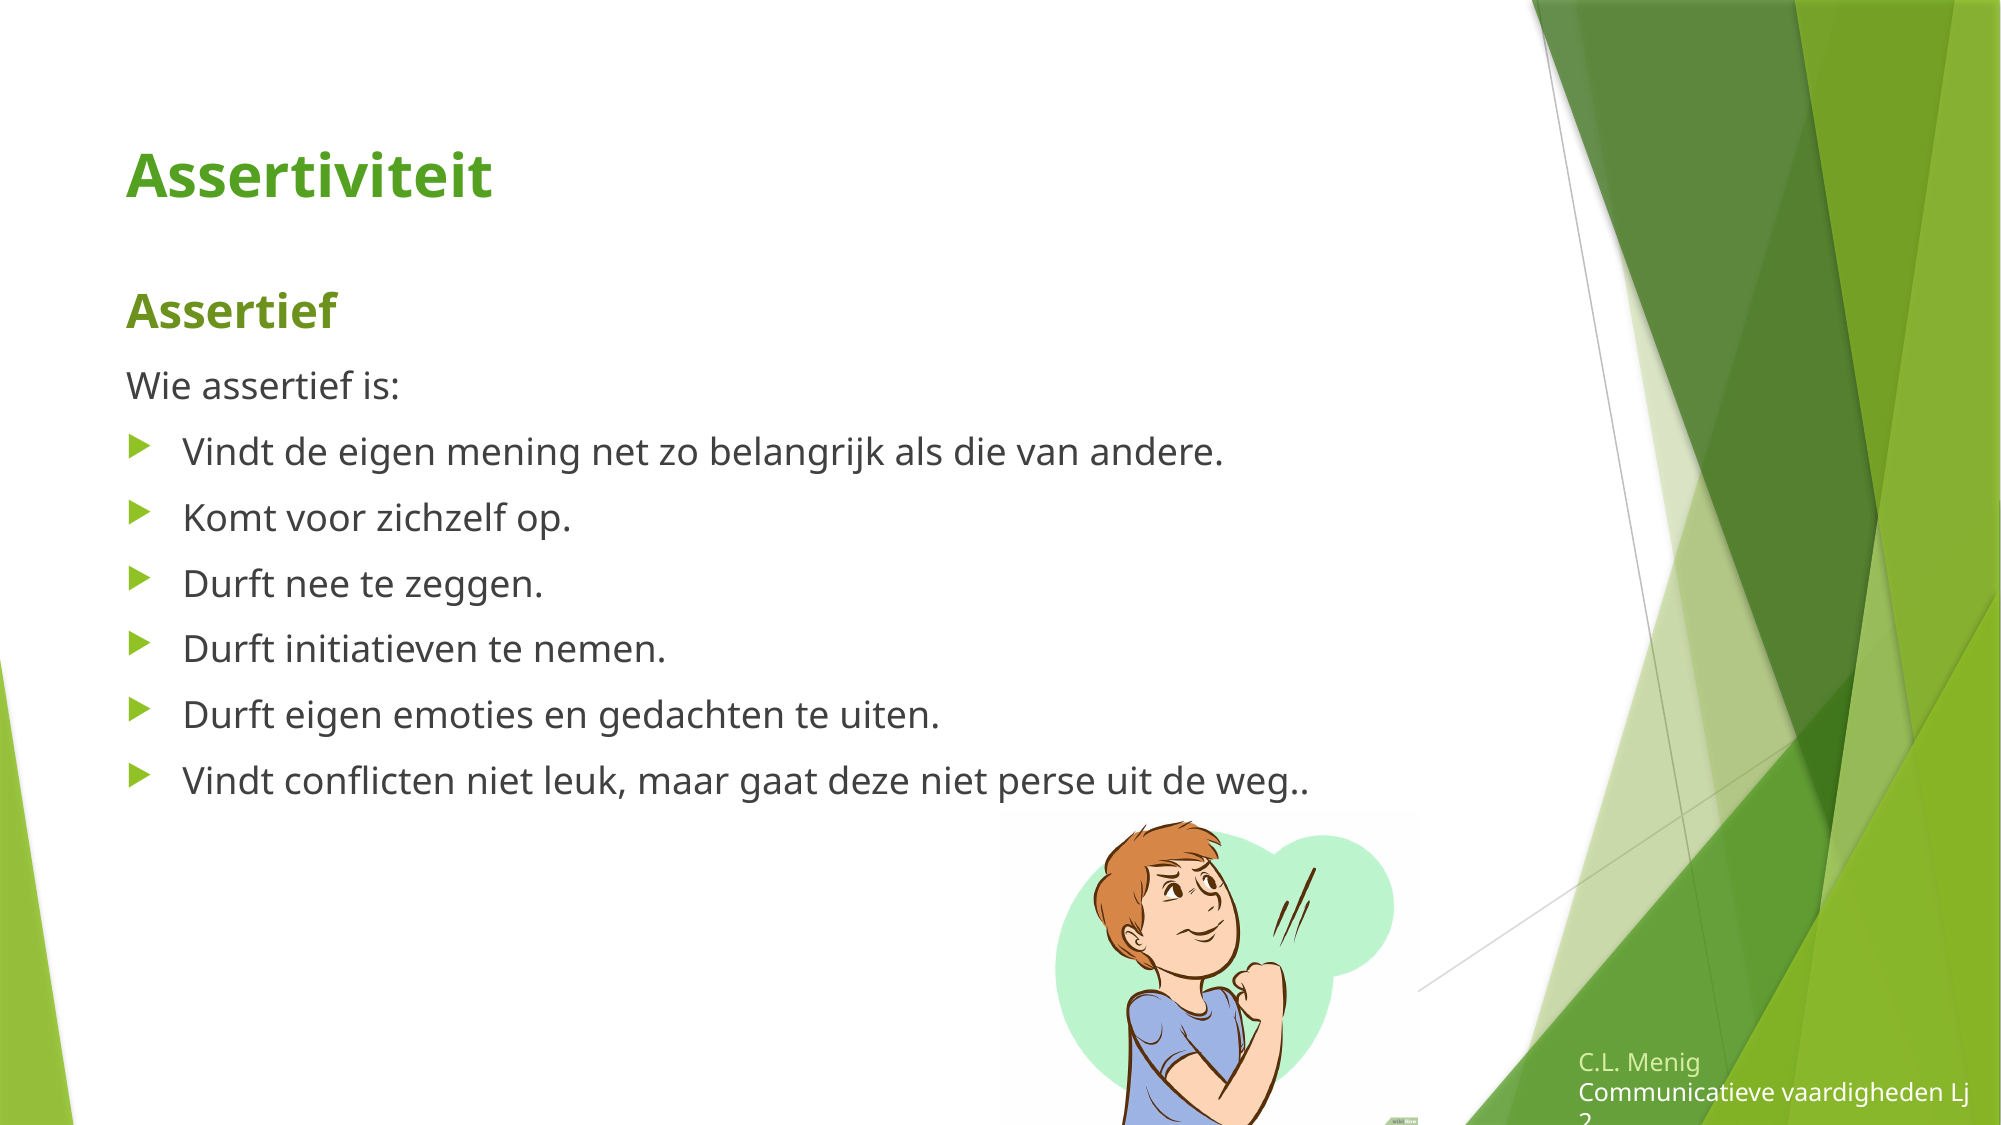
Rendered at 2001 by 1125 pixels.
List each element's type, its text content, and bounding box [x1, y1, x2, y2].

text_box Assertiviteit Assertief [111, 129, 1522, 347]
text_box C.L. Menig Communicatieve vaardigheden Lj 2 [1563, 1038, 2000, 1125]
list Wie assertief is: Vindt de eigen mening net zo belangrijk als die van andere. Komt voor zichzelf op. Durft nee te zeggen. Durft initiatieven te nemen. Durft eigen emoties en gedachten te uiten. Vindt conflicten niet leuk, maar gaat deze niet perse uit de weg.. [111, 354, 1522, 992]
picture [999, 810, 1419, 1125]
